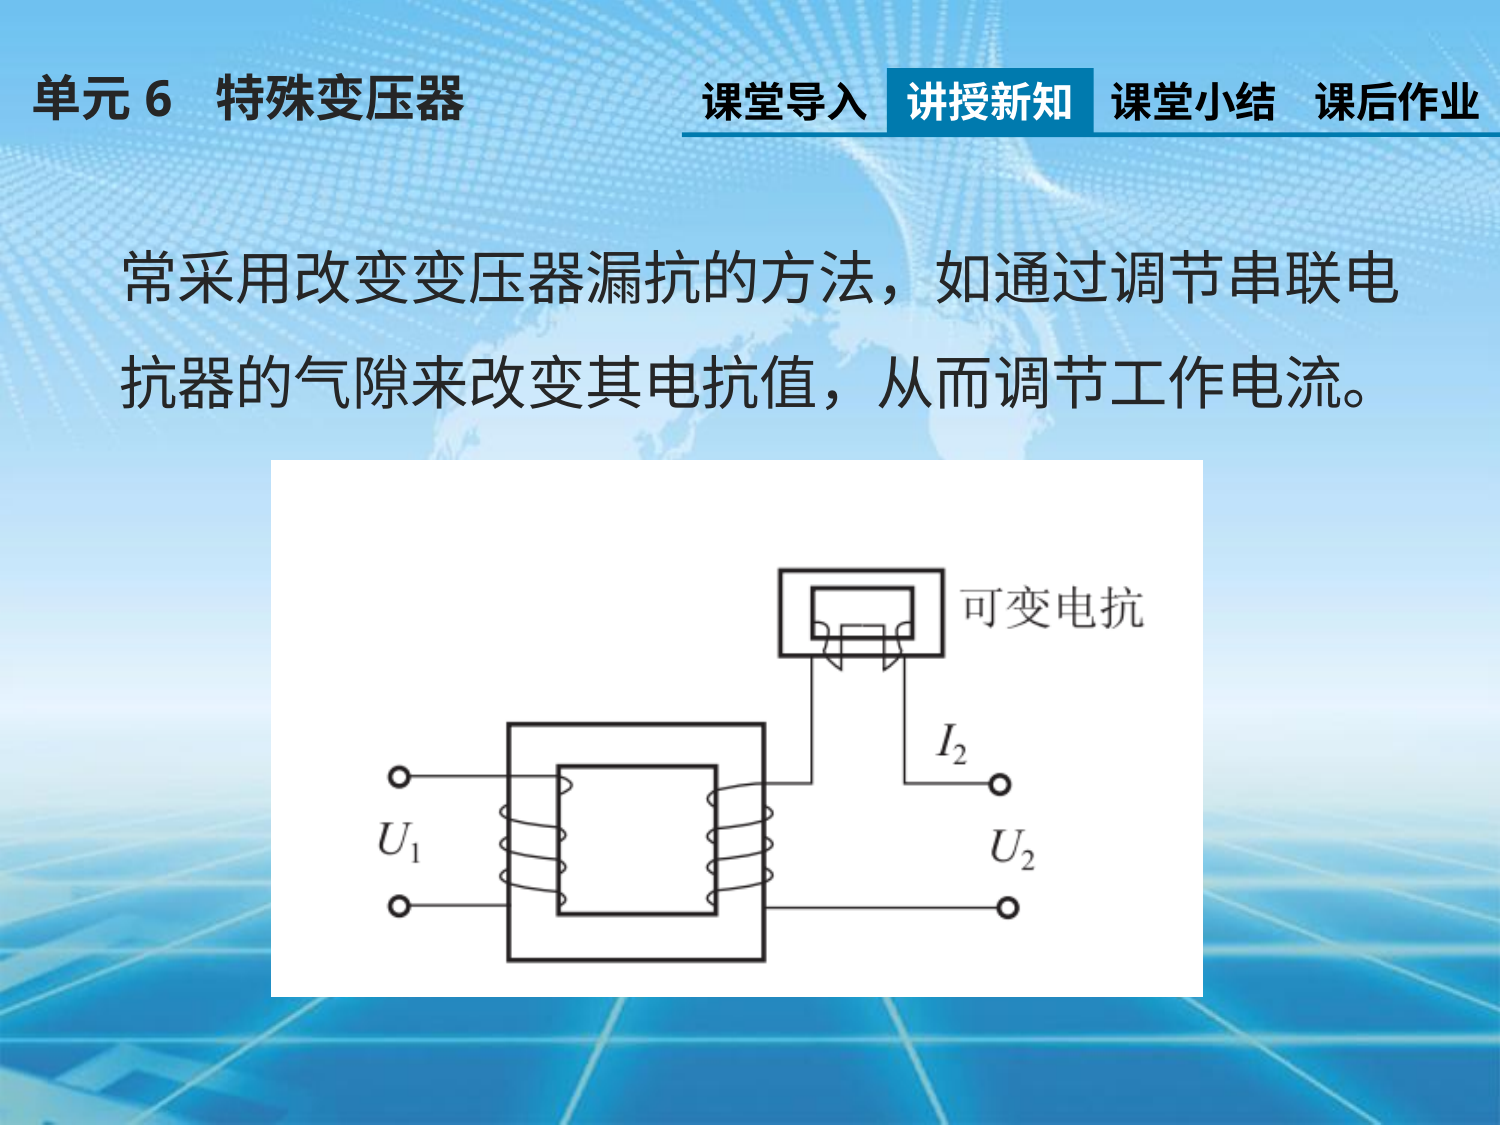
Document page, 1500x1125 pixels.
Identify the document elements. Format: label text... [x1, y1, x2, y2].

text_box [16, 59, 1500, 135]
picture [0, 0, 1500, 1125]
text_box 常采用改变变压器漏抗的方法，如通过调节串联电抗器的气隙来改变其电抗值，从而调节工作电流。 [104, 199, 1422, 418]
